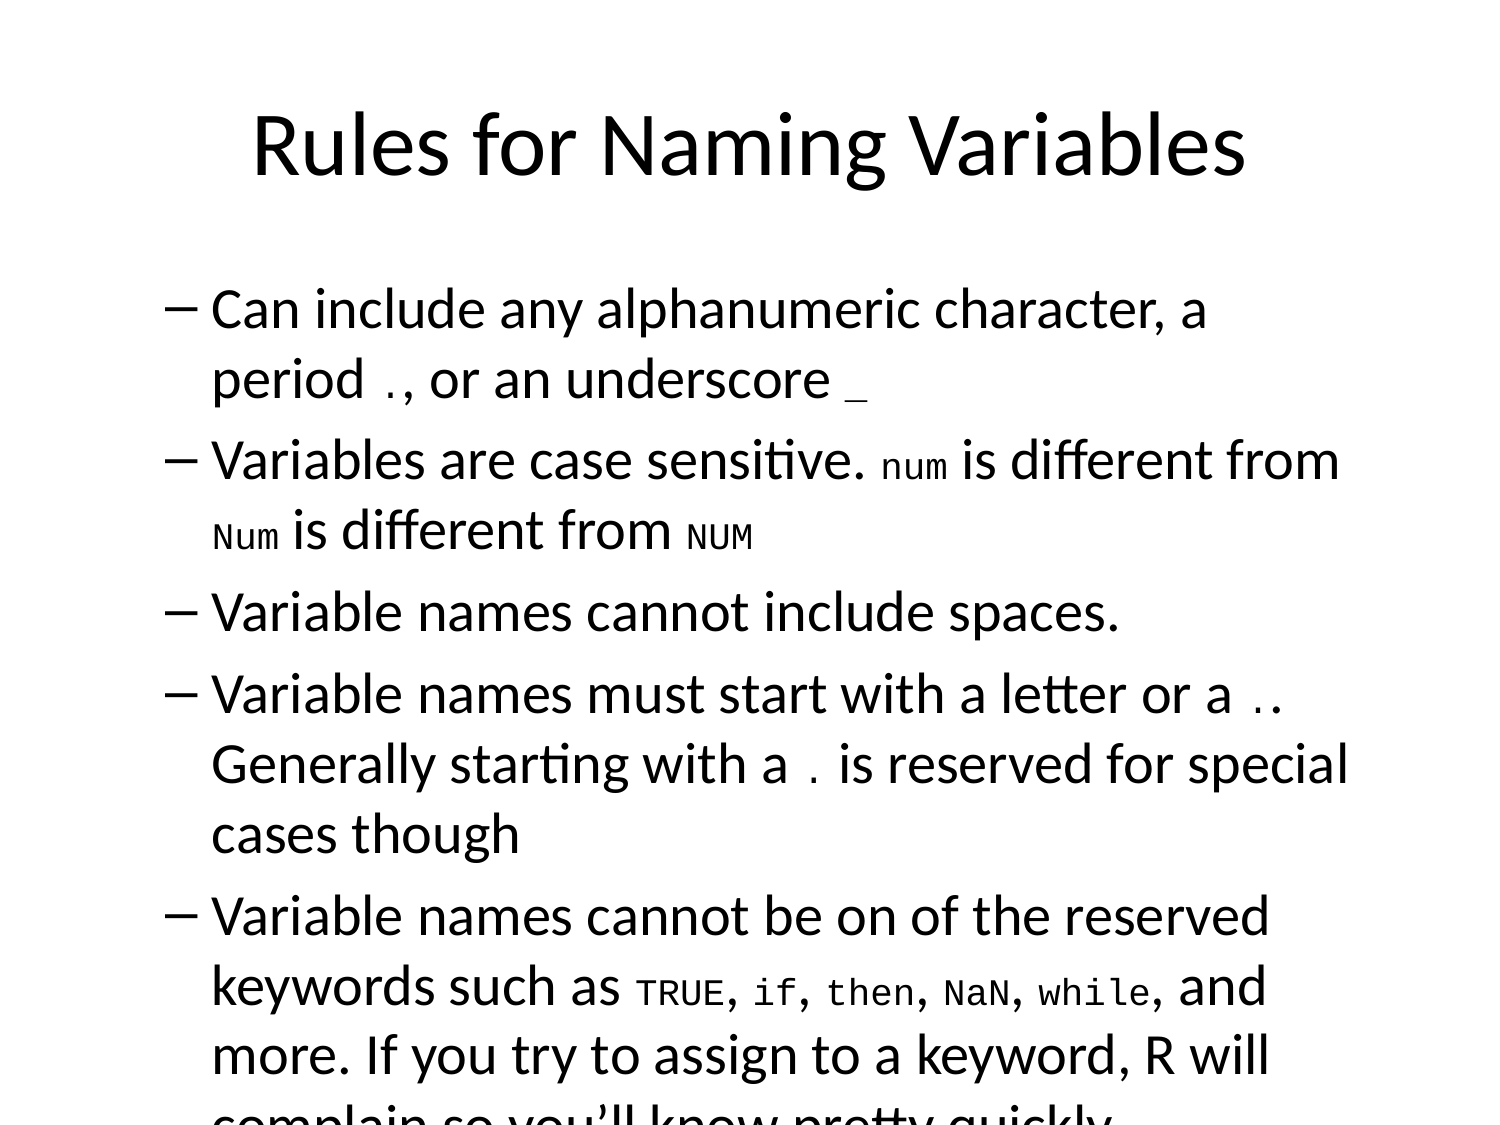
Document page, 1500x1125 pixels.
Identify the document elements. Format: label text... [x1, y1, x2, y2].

title Rules for Naming Variables [75, 45, 1425, 233]
list Can include any alphanumeric character, a period ., or an underscore _ Variables are case sensitive. num is different from Num is different from NUM Variable names cannot include spaces. Variable names must start with a letter or a .. Generally starting with a . is reserved for special cases though Variable names cannot be on of the reserved keywords such as TRUE, if, then, NaN, while, and more. If you try to assign to a keyword, R will complain so you’ll know pretty quickly [75, 262, 1425, 1005]
